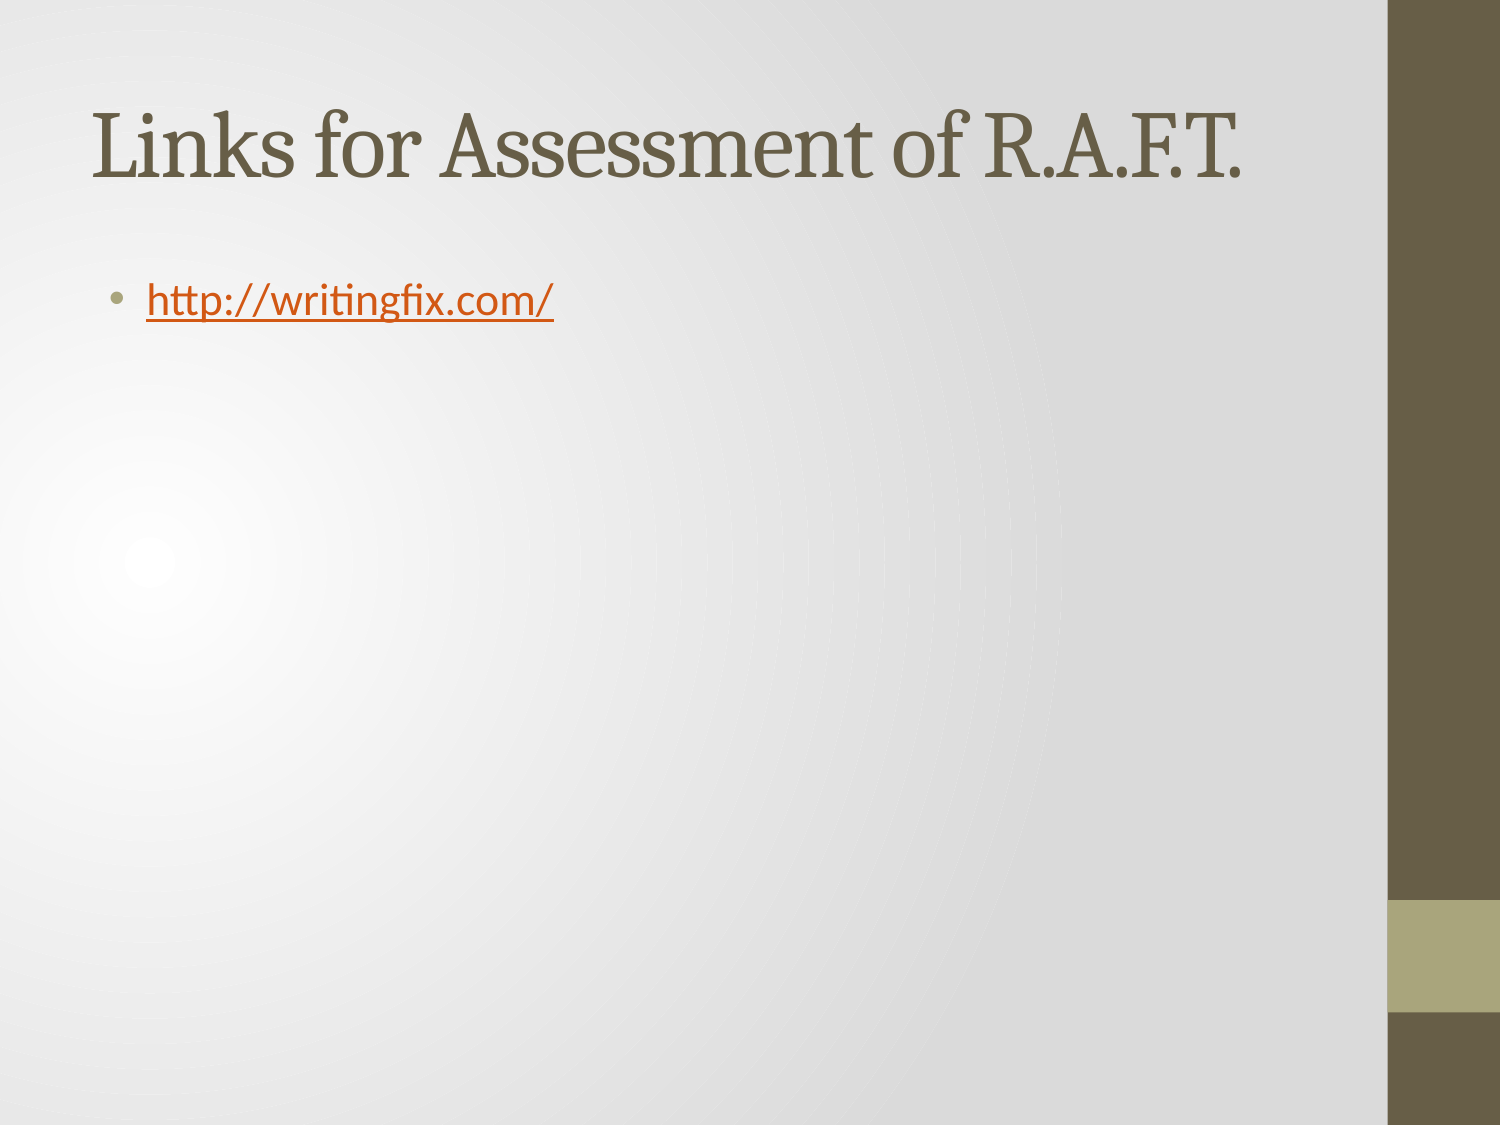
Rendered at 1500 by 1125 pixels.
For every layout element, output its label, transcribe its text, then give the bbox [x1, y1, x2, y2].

list http://writingfix.com/ [75, 262, 1325, 1050]
title Links for Assessment of R.A.F.T. [75, 45, 1325, 233]
